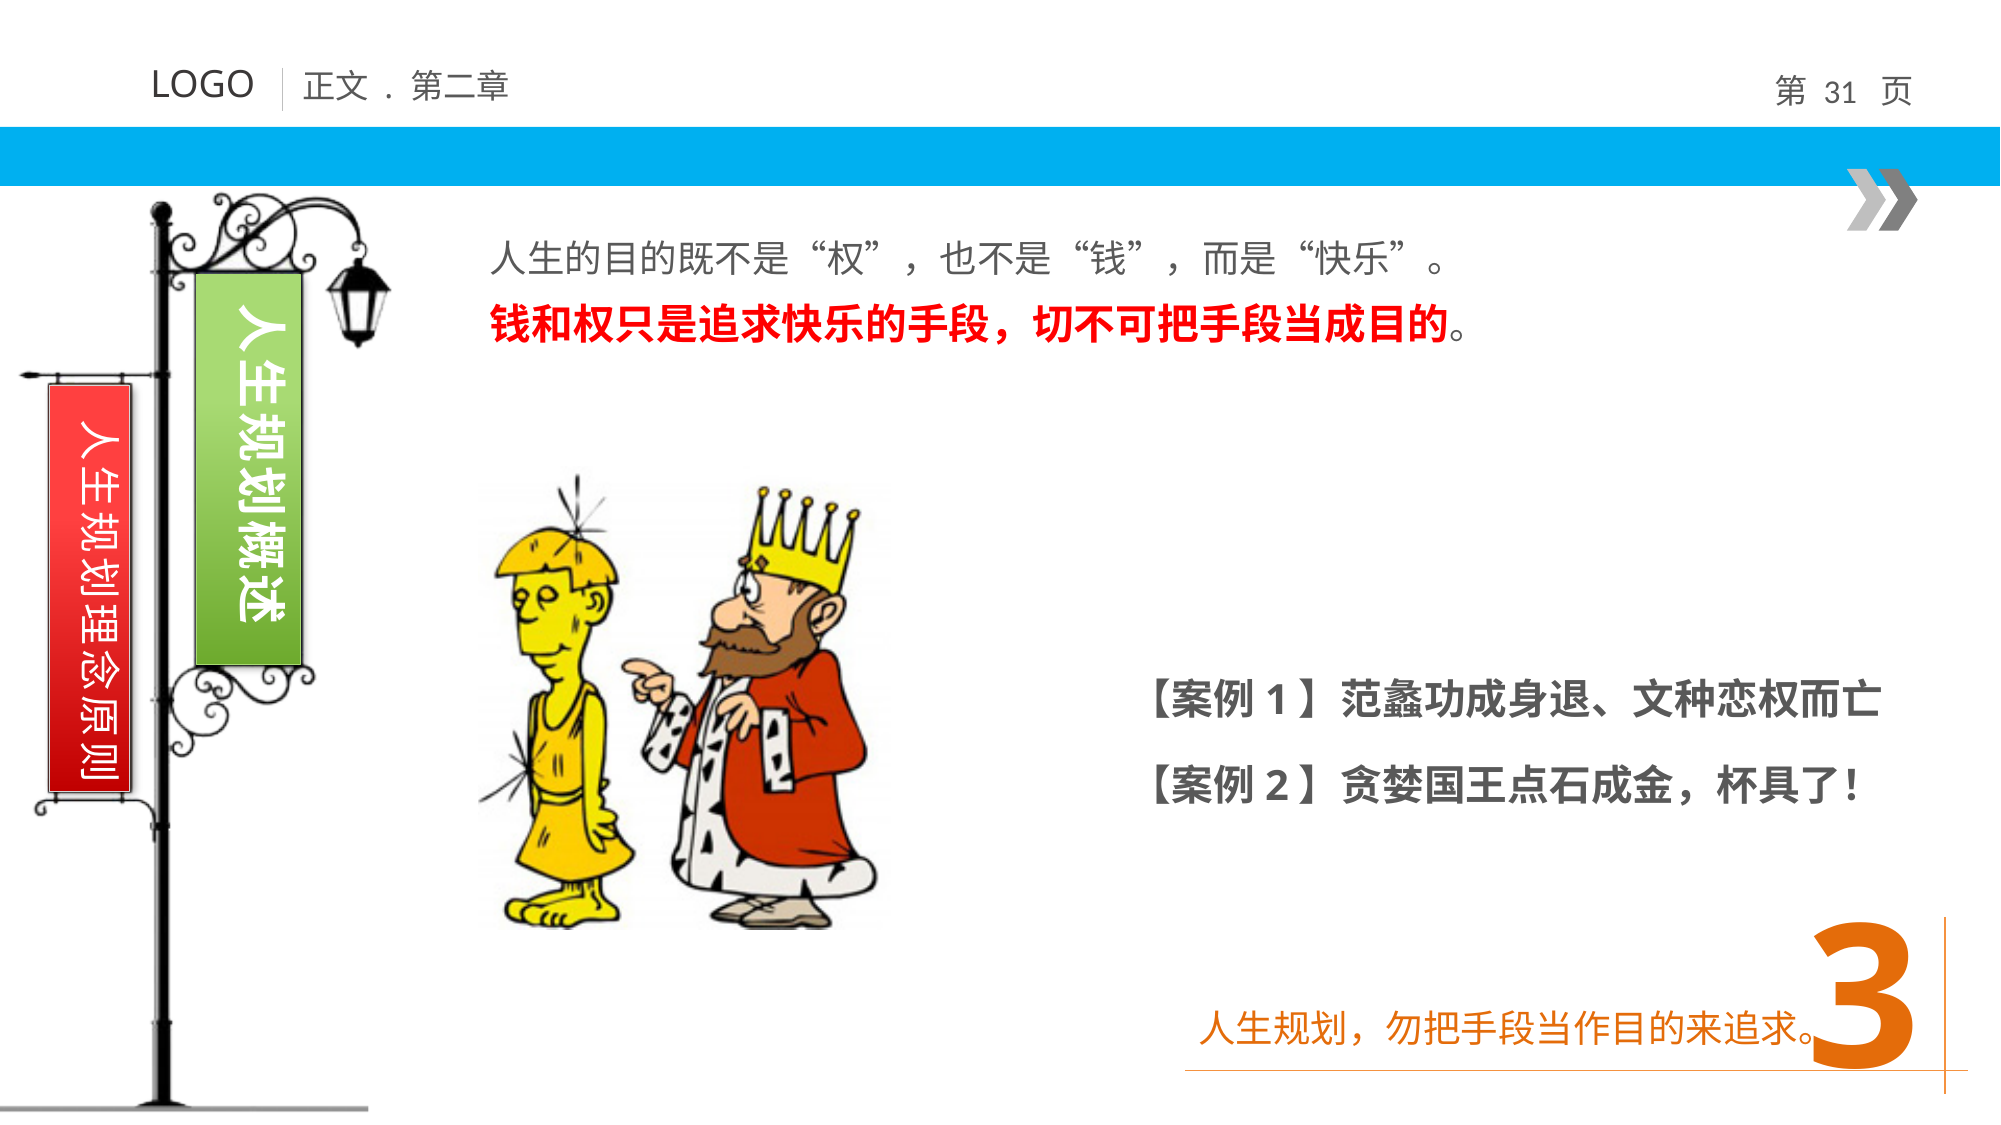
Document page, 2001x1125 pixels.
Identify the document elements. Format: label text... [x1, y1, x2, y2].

text_box 人生规划理念原则 [52, 404, 134, 799]
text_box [987, 860, 1969, 1118]
text_box 【案例2】贪婪国王点石成金，杯具了！ [1114, 751, 1945, 817]
picture [0, 187, 413, 1125]
text_box 人生的目的既不是“权”，也不是“钱”，而是“快乐”。 钱和权只是追求快乐的手段，切不可把手段当成目的。 [474, 211, 1945, 356]
picture [478, 466, 891, 930]
text_box 【案例1】范蠡功成身退、文种恋权而亡 [1114, 665, 1945, 731]
